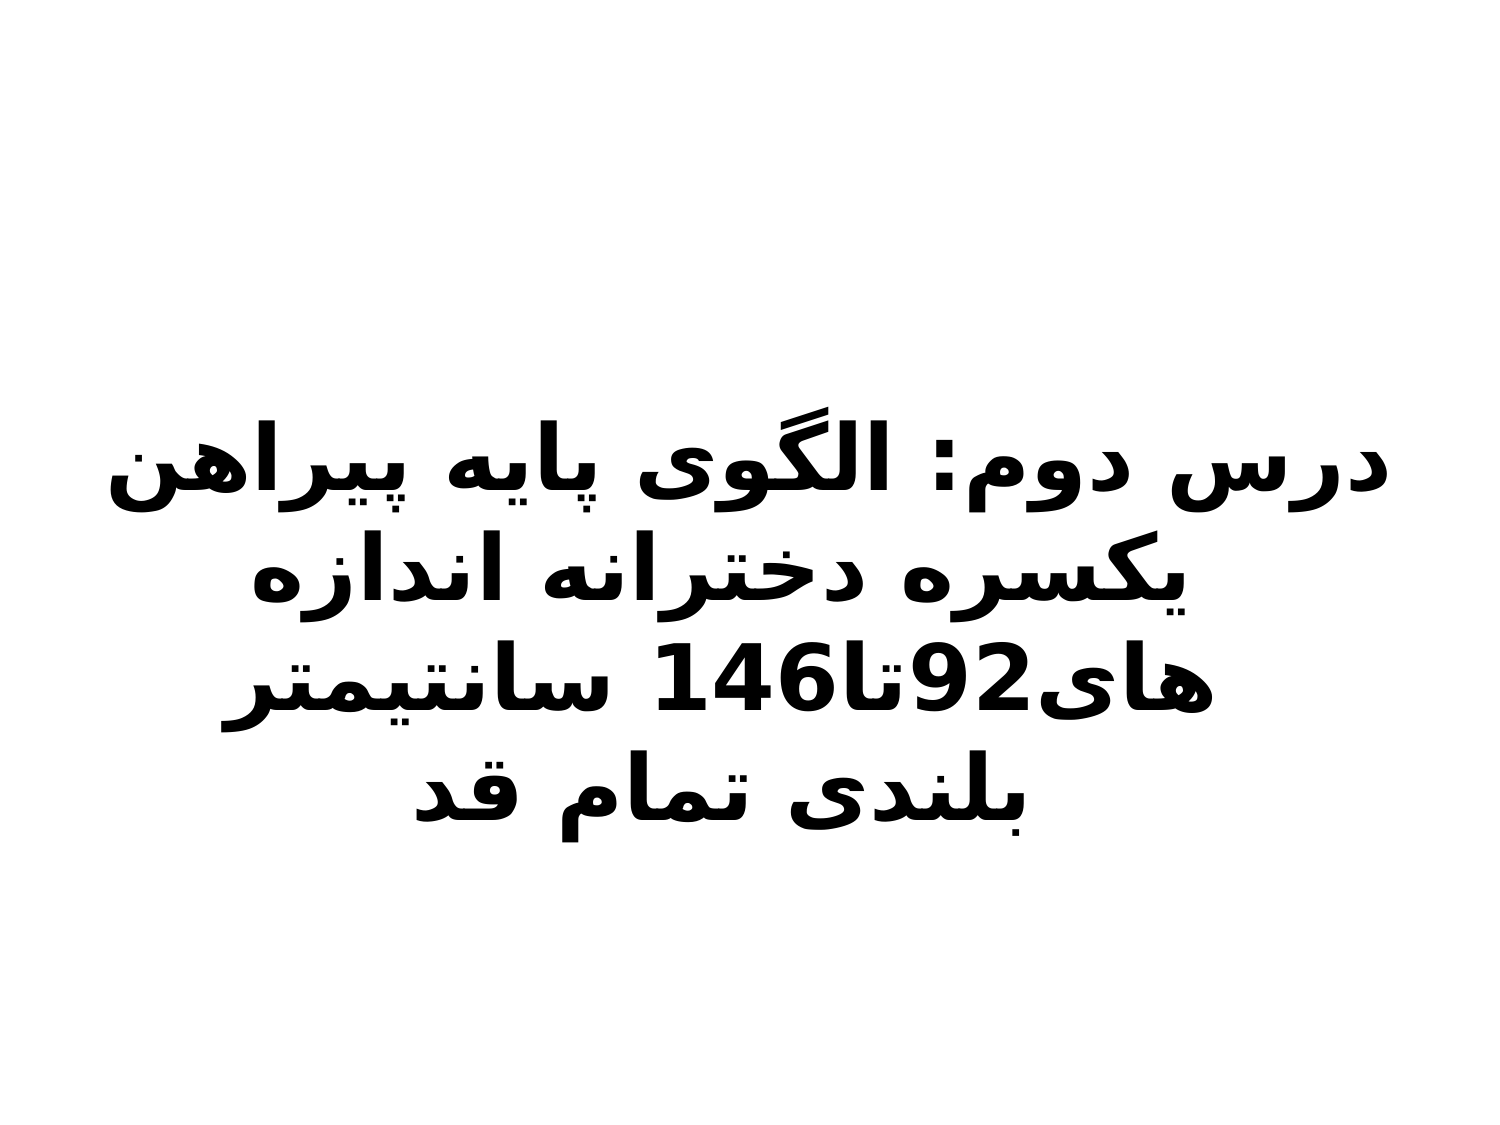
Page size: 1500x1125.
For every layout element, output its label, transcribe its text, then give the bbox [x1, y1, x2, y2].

list درس دوم: الگوی پایه پیراهن یکسره دخترانه اندازه های92تا146 سانتیمتر بلندی تمام قد [75, 262, 1425, 1005]
